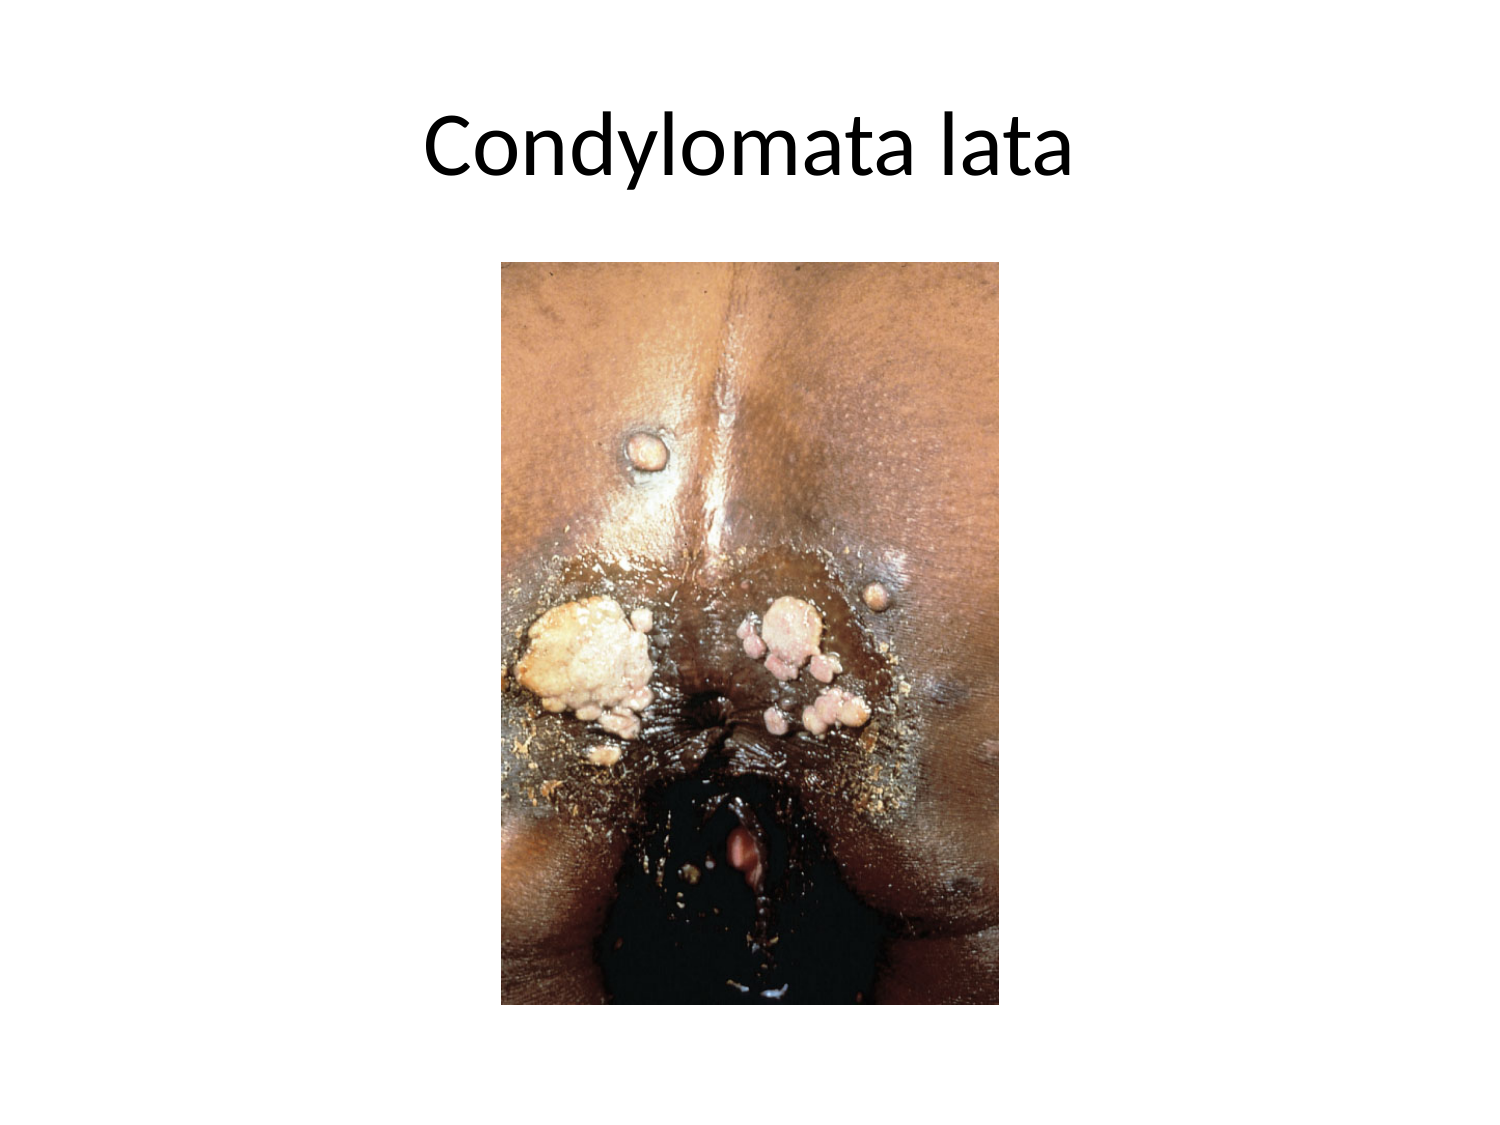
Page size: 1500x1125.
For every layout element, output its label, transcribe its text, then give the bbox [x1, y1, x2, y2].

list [501, 262, 999, 1006]
title Condylomata lata [75, 45, 1425, 233]
